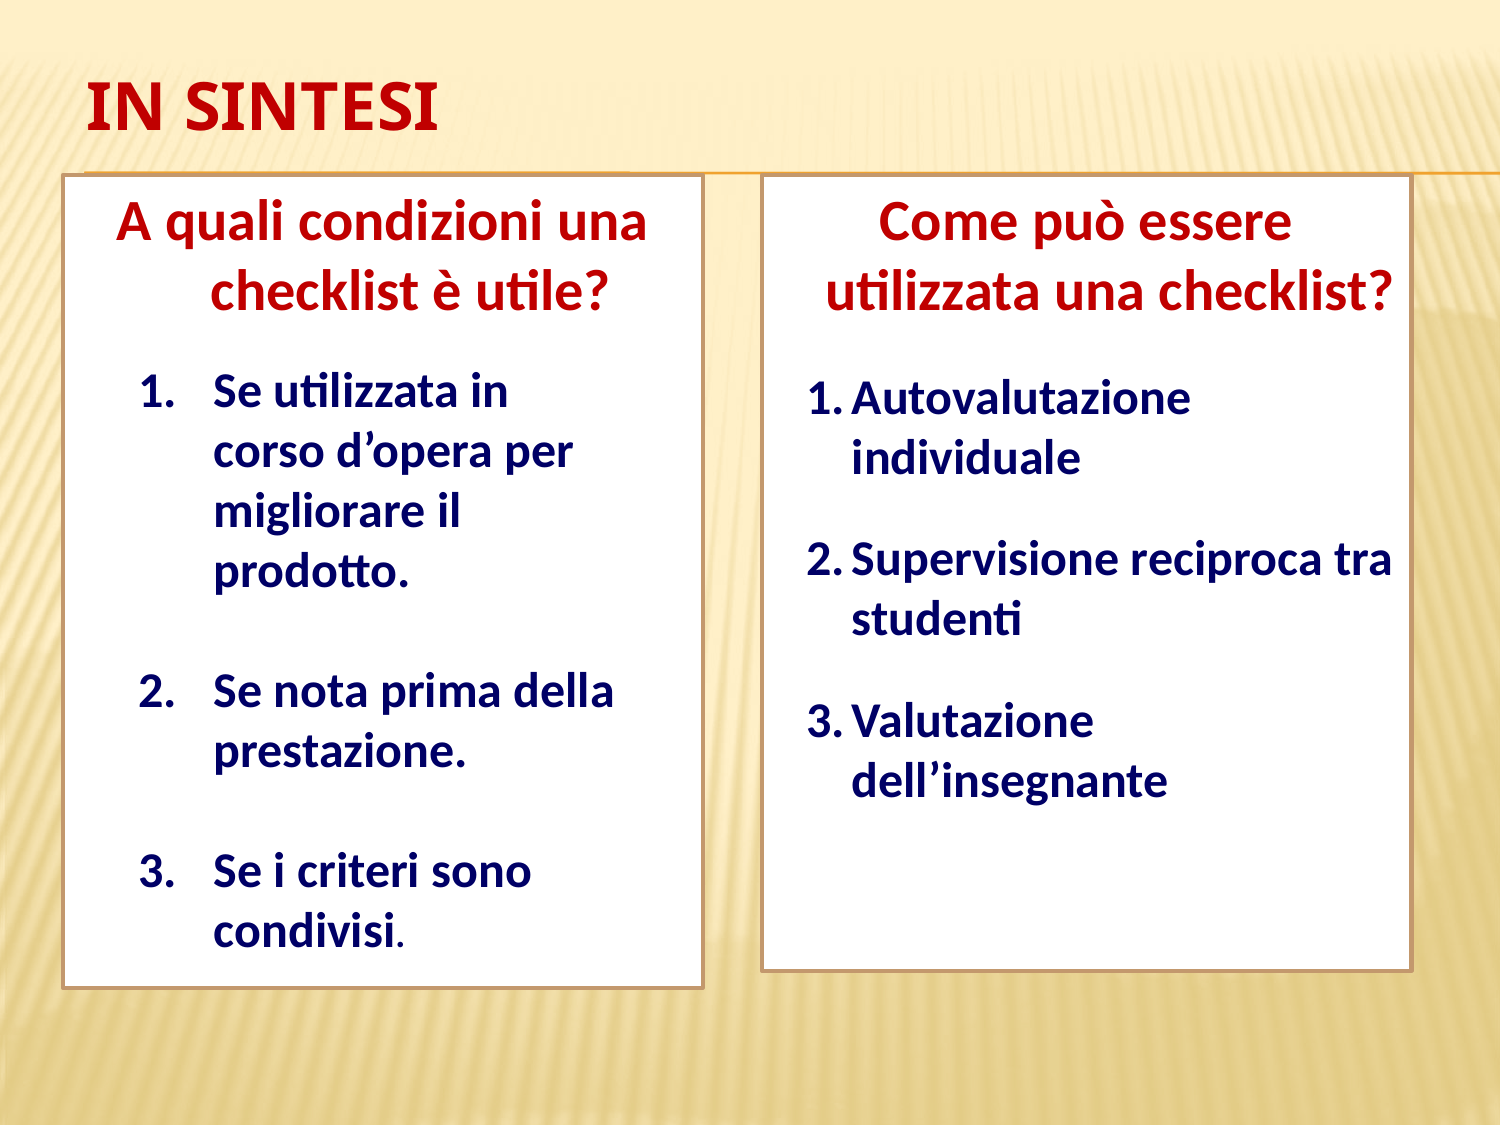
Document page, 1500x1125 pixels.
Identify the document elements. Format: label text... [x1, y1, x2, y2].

text_box Come può essere utilizzata una checklist? Autovalutazione individuale Supervisione reciproca tra studenti Valutazione dell’insegnante [760, 173, 1414, 973]
text_box Se utilizzata in corso d’opera per migliorare il prodotto. Se nota prima della prestazione. Se i criteri sono condivisi. [123, 349, 632, 965]
list A quali condizioni una checklist è utile? [61, 173, 705, 990]
text_box IN SINTESI [71, 56, 869, 152]
